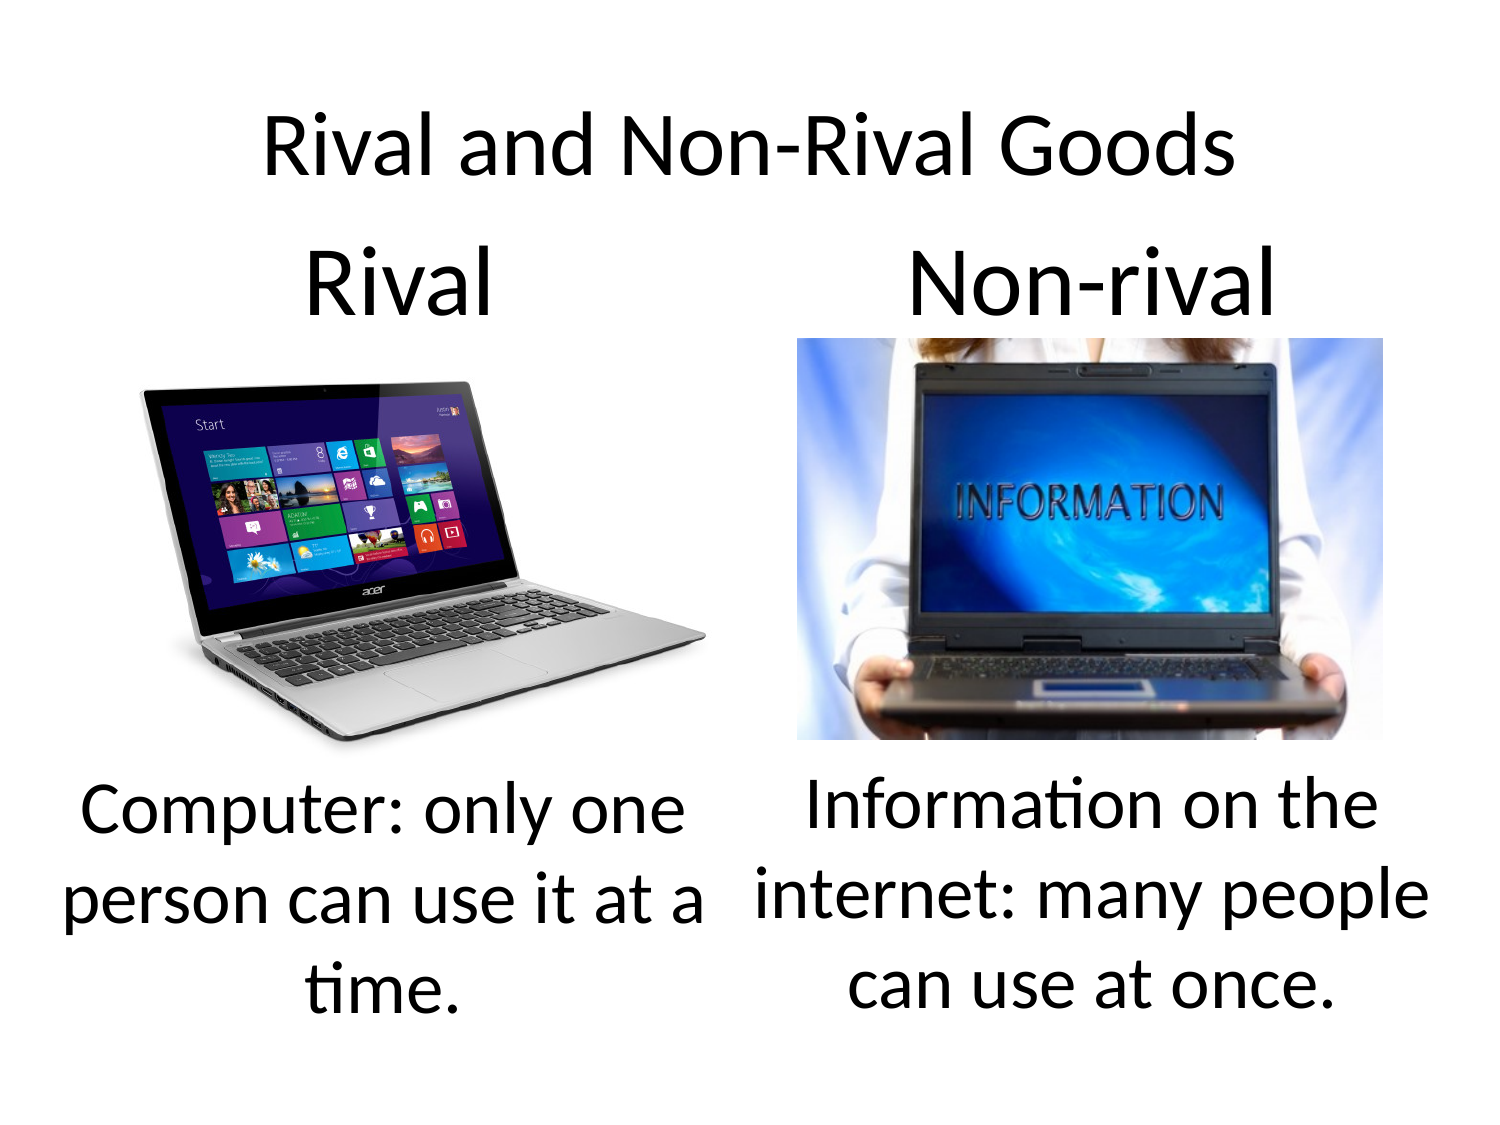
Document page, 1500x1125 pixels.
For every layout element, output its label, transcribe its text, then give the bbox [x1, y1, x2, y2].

title Rival and Non-Rival Goods [75, 45, 1425, 233]
text_box Information on the internet: many people can use at once. [738, 746, 1447, 1031]
picture [52, 337, 1383, 781]
text_box Computer: only one person can use it at a time. [29, 751, 739, 1037]
text_box Rival [289, 208, 514, 343]
text_box Non-rival [891, 208, 1341, 336]
